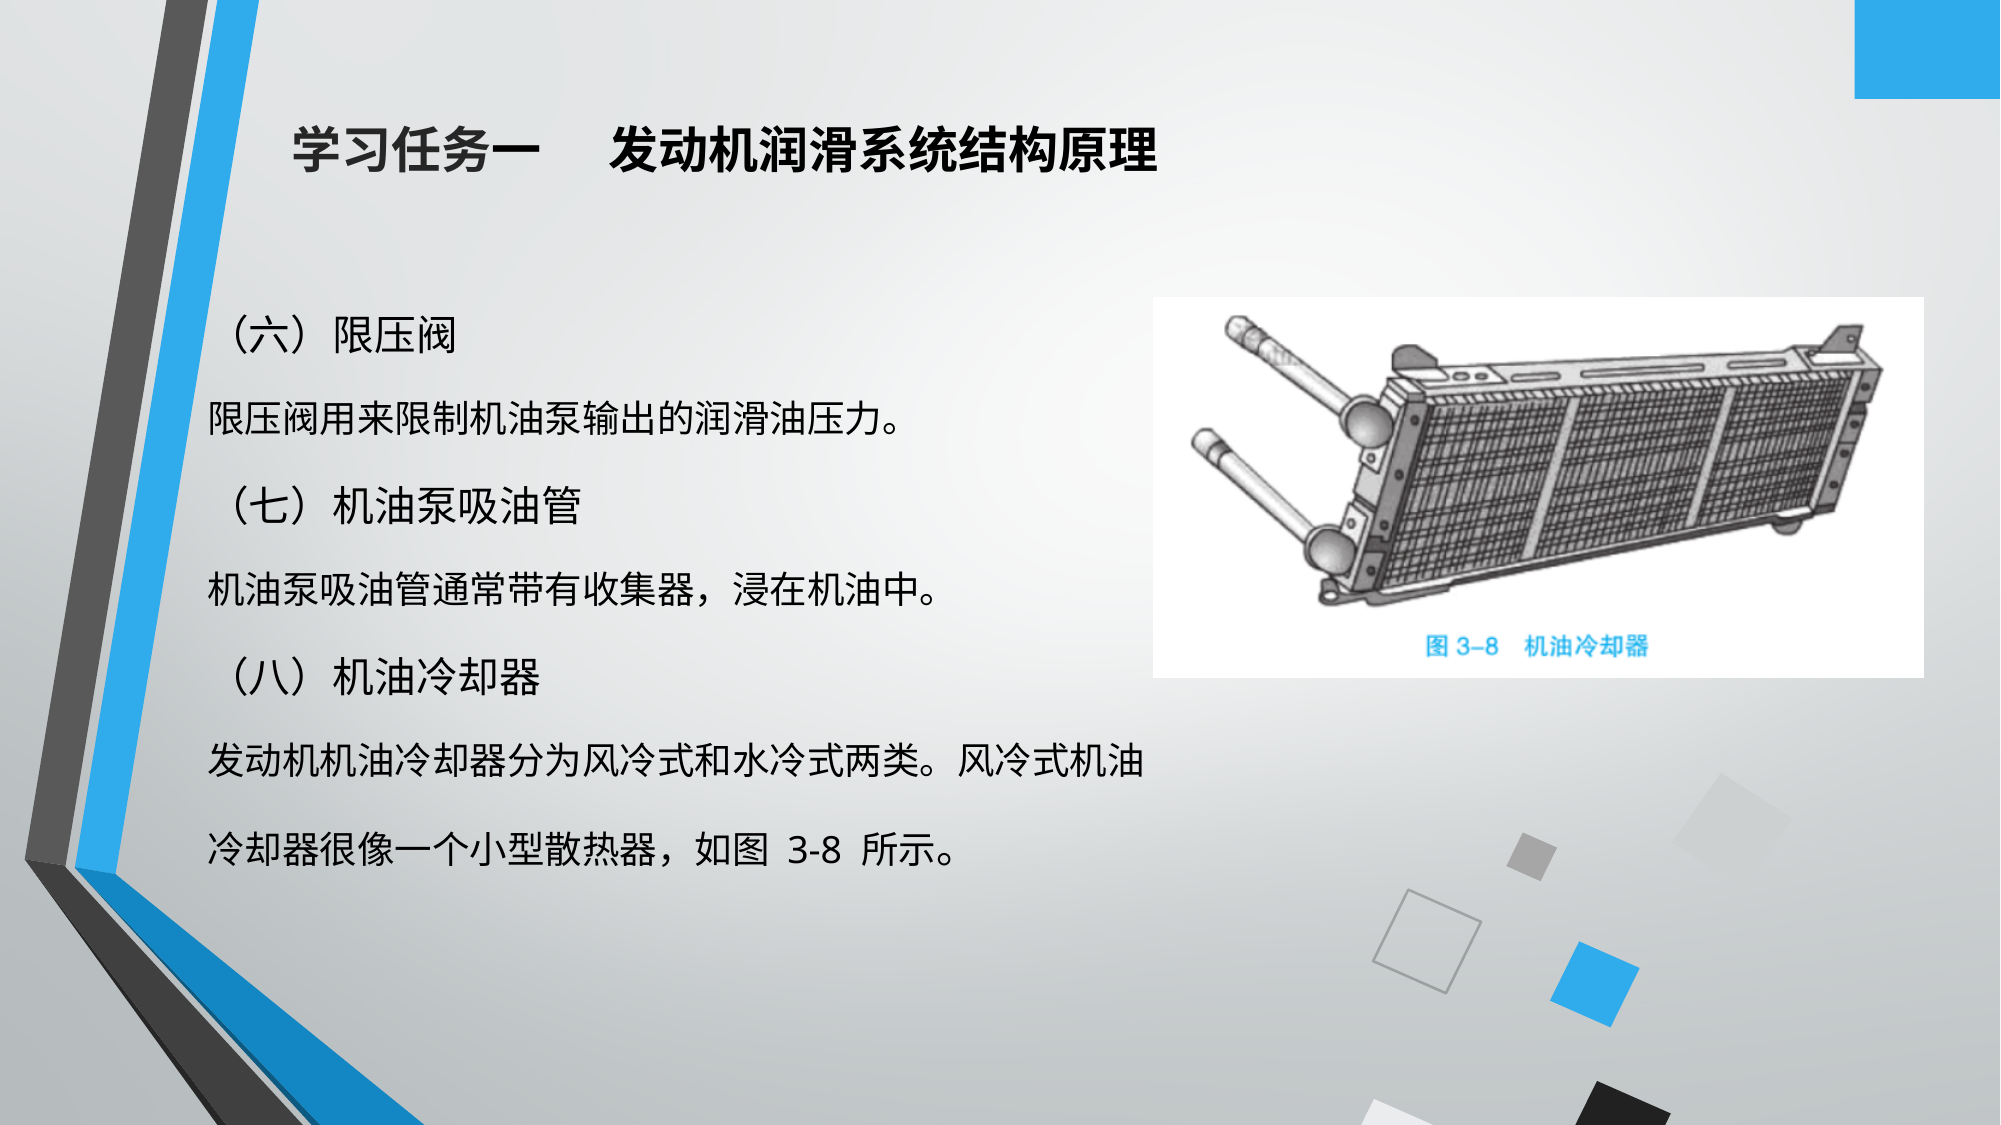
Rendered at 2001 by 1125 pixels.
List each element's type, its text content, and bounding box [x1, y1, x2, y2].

text_box [1853, 0, 2000, 100]
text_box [1358, 694, 1739, 1125]
text_box 学习任务一 发动机润滑系统结构原理 [276, 98, 1988, 230]
text_box （六）限压阀 限压阀用来限制机油泵输出的润滑油压力。 （七）机油泵吸油管 机油泵吸油管通常带有收集器，浸在机油中。 （八）机油冷却器 发动机机油冷却器分为风冷式和水冷式两类。风冷式机油冷却器很像一个小型散热器，如图 3-8 所示。 [192, 261, 1180, 905]
picture [1152, 297, 1924, 678]
